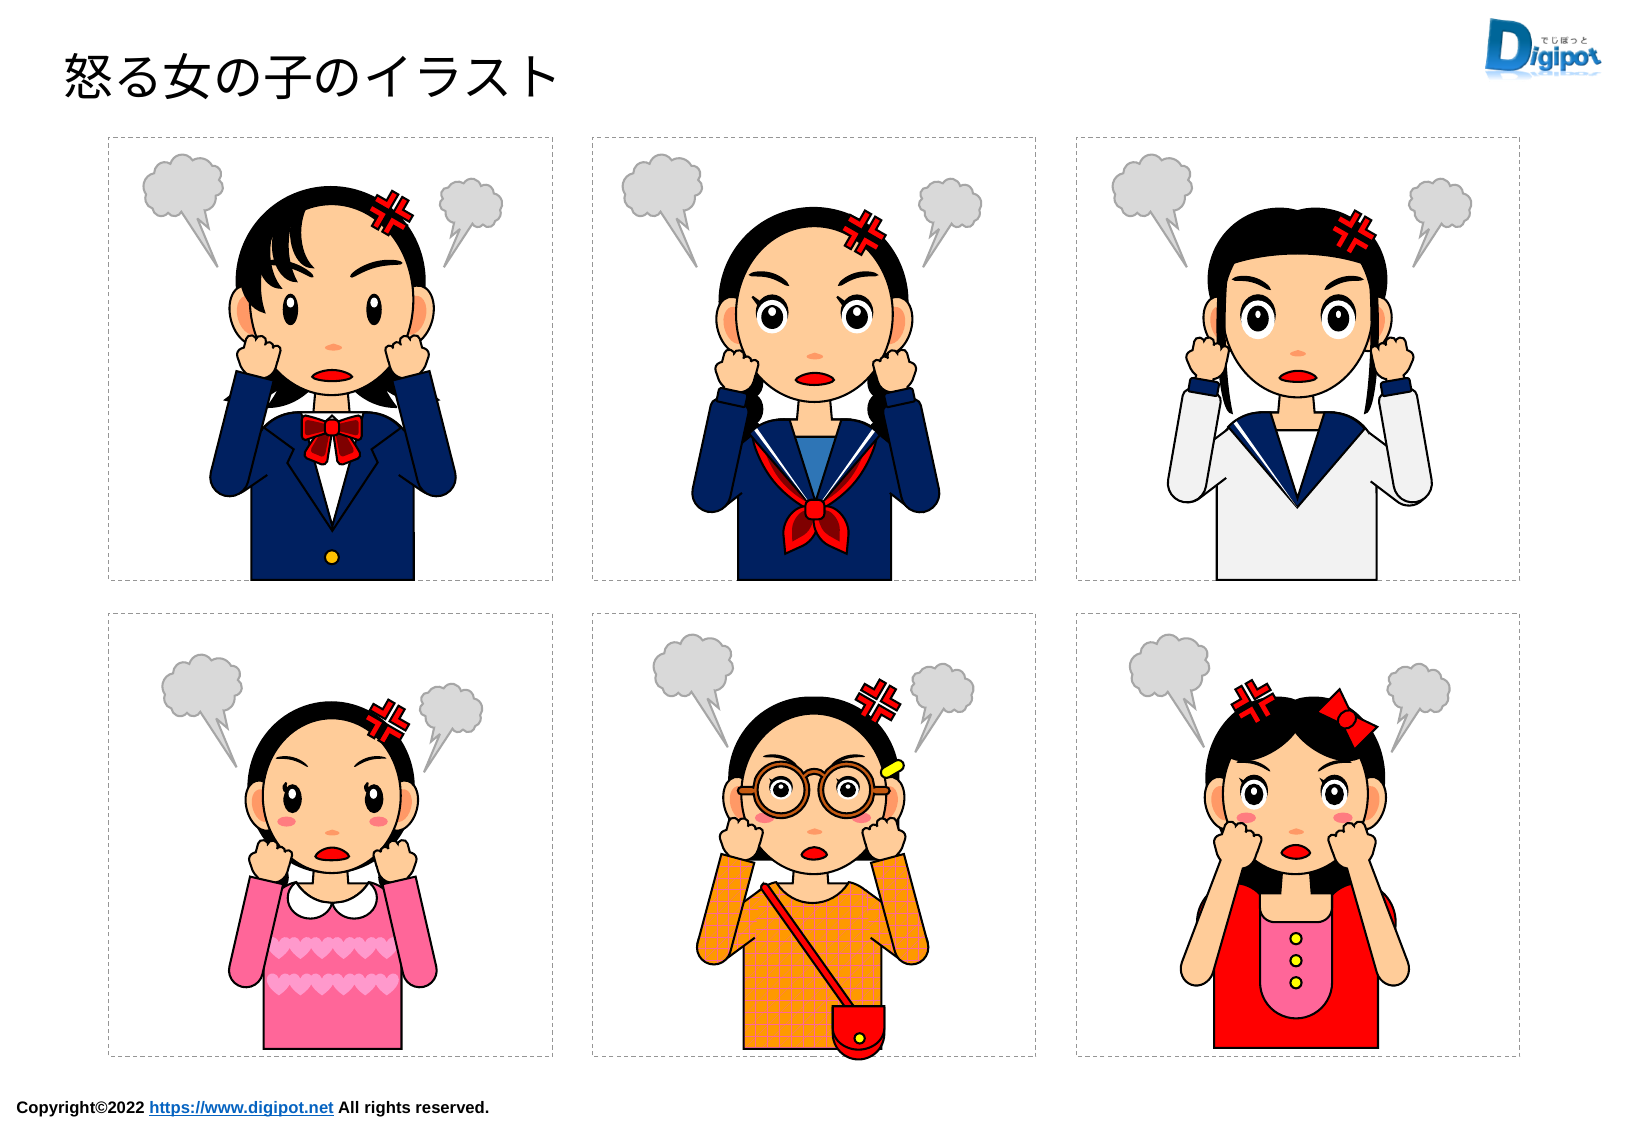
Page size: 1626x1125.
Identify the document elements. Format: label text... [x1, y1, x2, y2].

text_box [653, 634, 974, 1060]
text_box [1129, 634, 1450, 1048]
picture [1485, 18, 1602, 82]
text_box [622, 154, 982, 580]
text_box 怒る女の子のイラスト [48, 38, 578, 113]
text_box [162, 654, 483, 1049]
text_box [1112, 154, 1472, 580]
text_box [143, 154, 503, 580]
